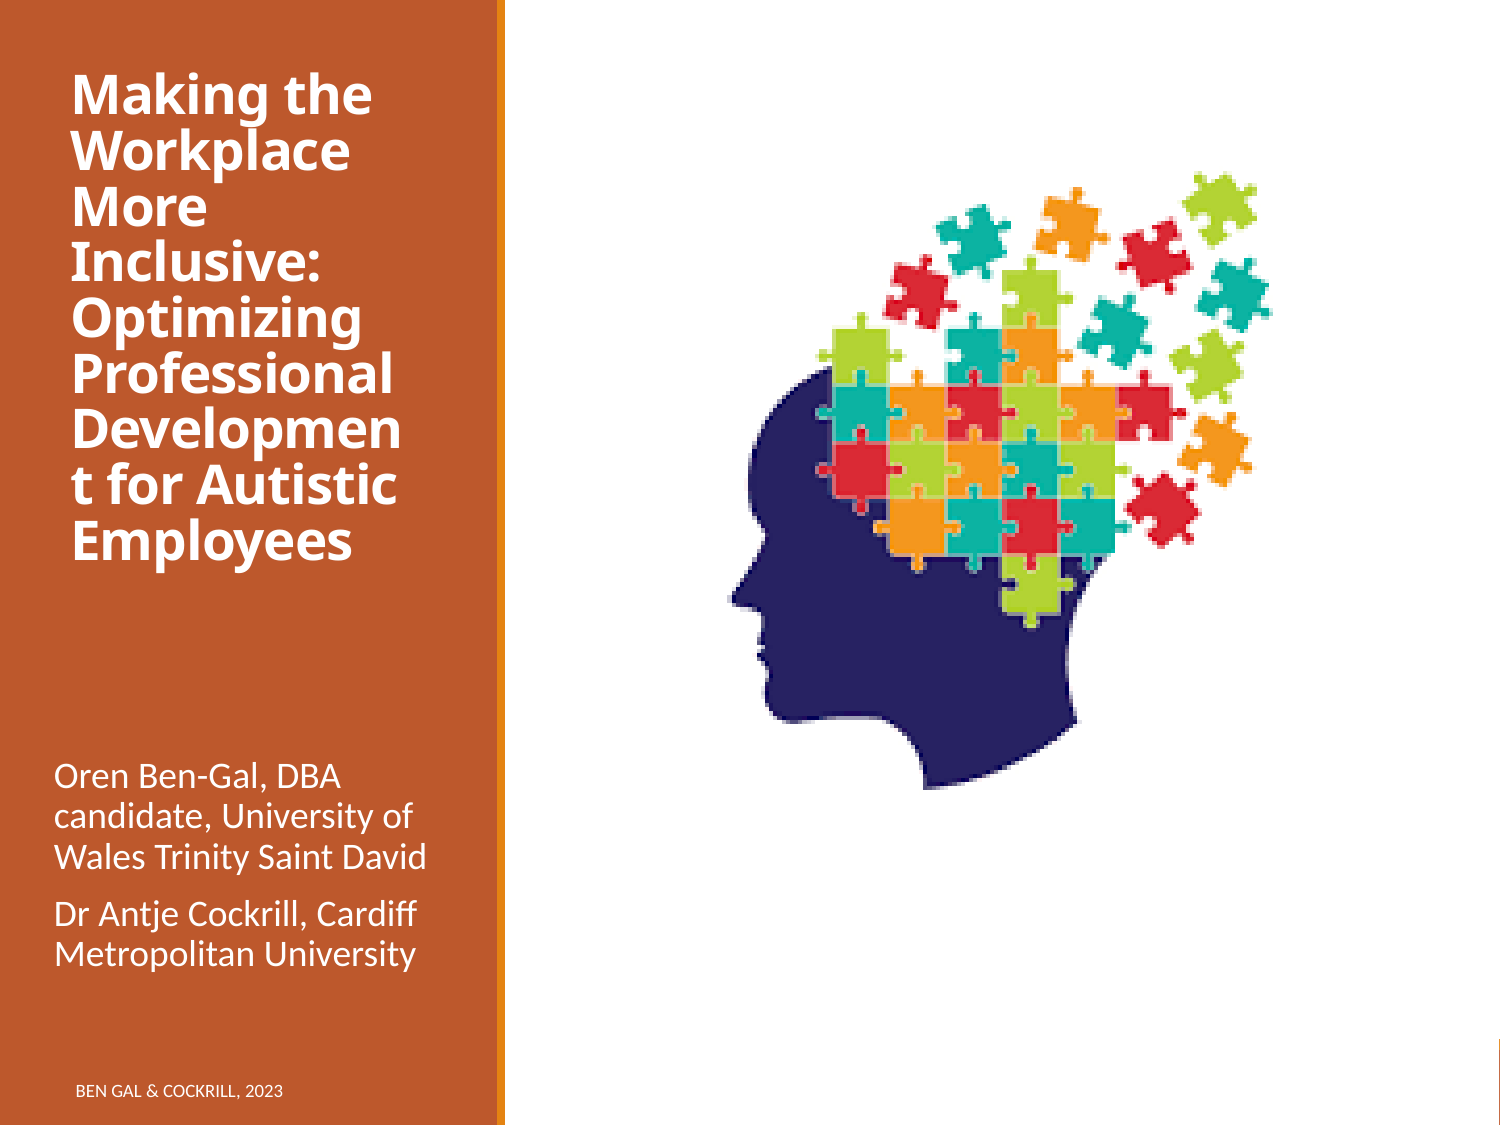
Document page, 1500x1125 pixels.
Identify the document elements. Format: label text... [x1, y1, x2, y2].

text_box Making the Workplace More Inclusive: Optimizing Professional Development for Autistic Employees [55, 59, 435, 583]
text_box [496, 295, 506, 1125]
text_box Oren Ben-Gal, DBA candidate, University of Wales Trinity Saint David Dr Antje Cockrill, Cardiff Metropolitan University [54, 748, 434, 1105]
text_box [0, 0, 496, 1125]
picture [628, 12, 1333, 949]
footer Ben Gal & Cockrill, 2023 [60, 1059, 472, 1120]
text_box [496, 0, 506, 281]
text_box [506, 0, 1500, 1125]
